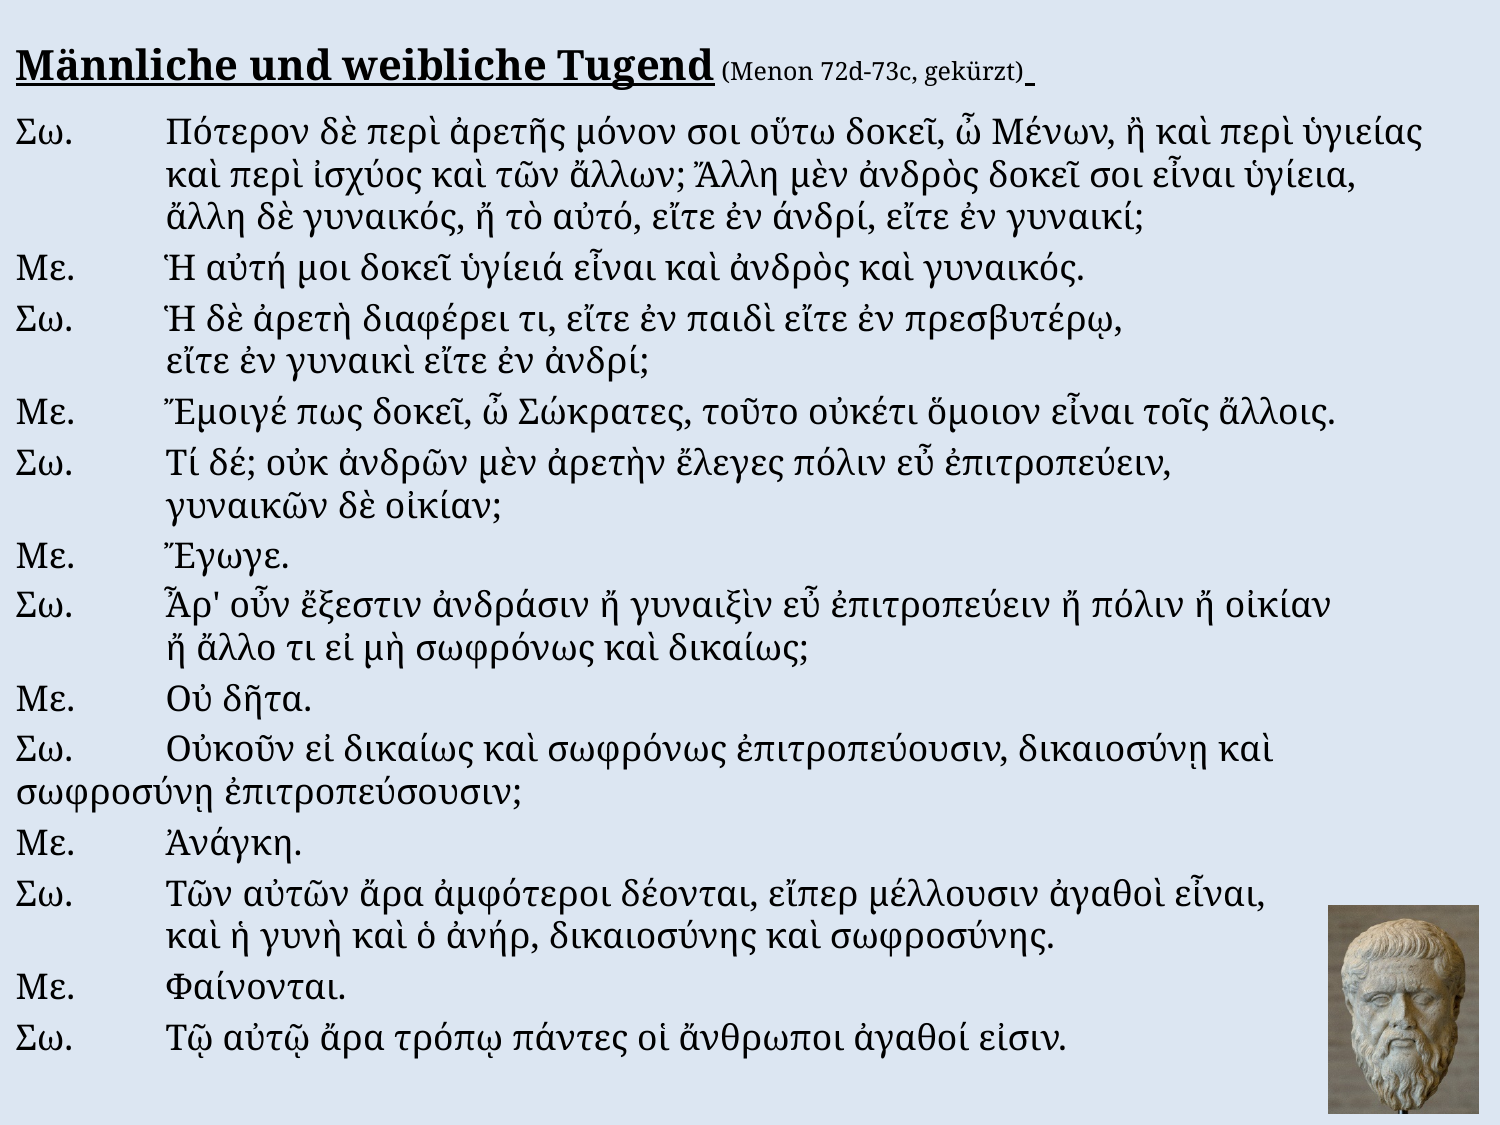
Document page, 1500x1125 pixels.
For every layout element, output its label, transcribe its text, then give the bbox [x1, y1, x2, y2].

text_box Männliche und weibliche Tugend (Menon 72d-73c, gekürzt) Σω. Πότερον δὲ περὶ ἀρετῆς μόνον σοι οὕτω δοκεῖ, ὦ Μένων, ἢ καὶ περὶ ὑγιείας καὶ περὶ ἰσχύος καὶ τῶν ἄλλων; Ἄλλη μὲν ἀνδρὸς δοκεῖ σοι εἶναι ὑγίεια, ἄλλη δὲ γυναικός, ἤ τὸ αὐτό, εἴτε ἐν άνδρί, εἴτε ἐν γυναικί; Με. Ἡ αὐτή μοι δοκεῖ ὑγίειά εἶναι καὶ ἀνδρὸς καὶ γυναικός. Σω. Ἡ δὲ ἀρετὴ διαφέρει τι, εἴτε ἐν παιδὶ εἴτε ἐν πρεσβυτέρῳ, εἴτε ἐν γυναικὶ εἴτε ἐν ἀνδρί; Με. Ἔμοιγέ πως δοκεῖ, ὦ Σώκρατες, τοῦτο οὐκέτι ὅμοιον εἶναι τοῖς ἄλλοις. Σω. Τί δέ; οὐκ ἀνδρῶν μὲν ἀρετὴν ἔλεγες πόλιν εὖ ἐπιτροπεύειν, γυναικῶν δὲ οἰκίαν; Με. Ἔγωγε. Σω. Ἆρ' οὖν ἔξεστιν ἀνδράσιν ἤ γυναιξὶν εὖ ἐπιτροπεύειν ἤ πόλιν ἤ οἰκίαν ἤ ἄλλο τι εἰ μὴ σωφρόνως καὶ δικαίως; Με. Οὐ δῆτα. Σω. Οὐκοῦν εἰ δικαίως καὶ σωφρόνως ἐπιτροπεύουσιν, δικαιοσύνῃ καὶ σωφροσύνῃ ἐπιτροπεύσουσιν; Με. Ἀνάγκη. Σω. Τῶν αὐτῶν ἄρα ἀμφότεροι δέονται, εἴπερ μέλλουσιν ἀγαθοὶ εἶναι, καὶ ἡ γυνὴ καὶ ὁ ἀνήρ, δικαιοσύνης καὶ σωφροσύνης. Με. Φαίνονται. Σω. Τῷ αὐτῷ ἄρα τρόπῳ πάντες οἱ ἄνθρωποι ἀγαθοί εἰσιν. [0, 30, 1480, 1065]
picture [1328, 904, 1479, 1114]
